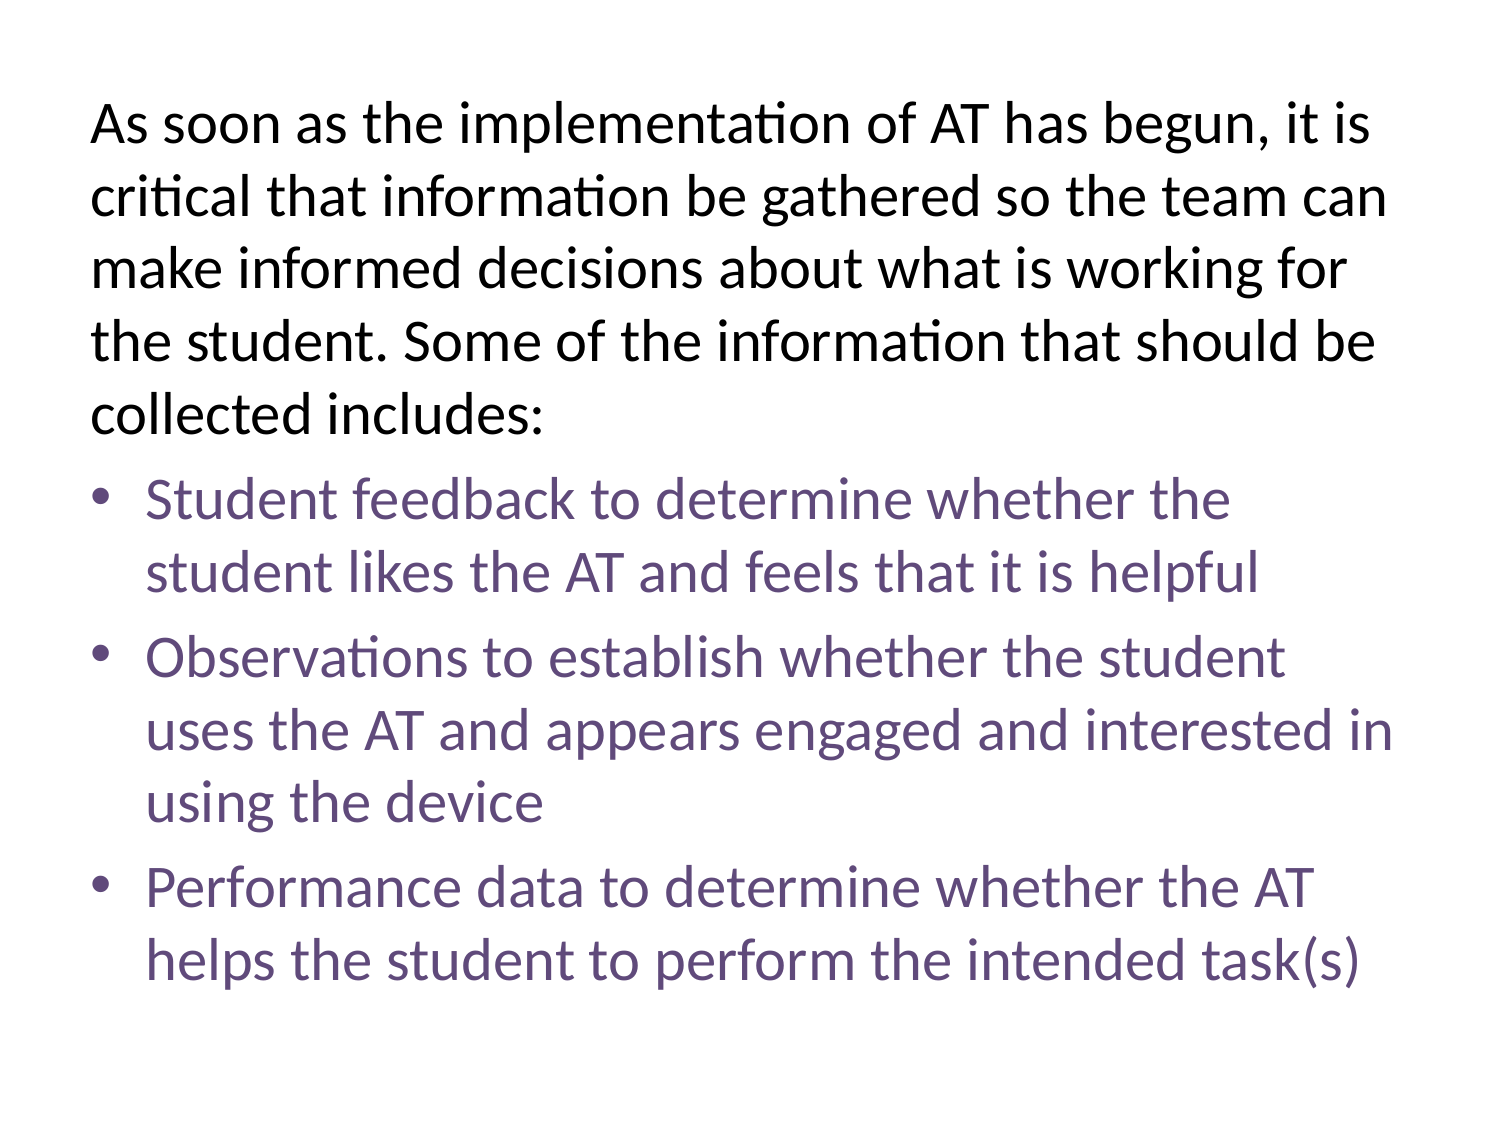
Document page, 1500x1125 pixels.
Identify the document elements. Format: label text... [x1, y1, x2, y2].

list As soon as the implementation of AT has begun, it is critical that information be gathered so the team can make informed decisions about what is working for the student. Some of the information that should be collected includes: Student feedback to determine whether the student likes the AT and feels that it is helpful Observations to establish whether the student uses the AT and appears engaged and interested in using the device Performance data to determine whether the AT helps the student to perform the intended task(s) [75, 75, 1425, 1005]
